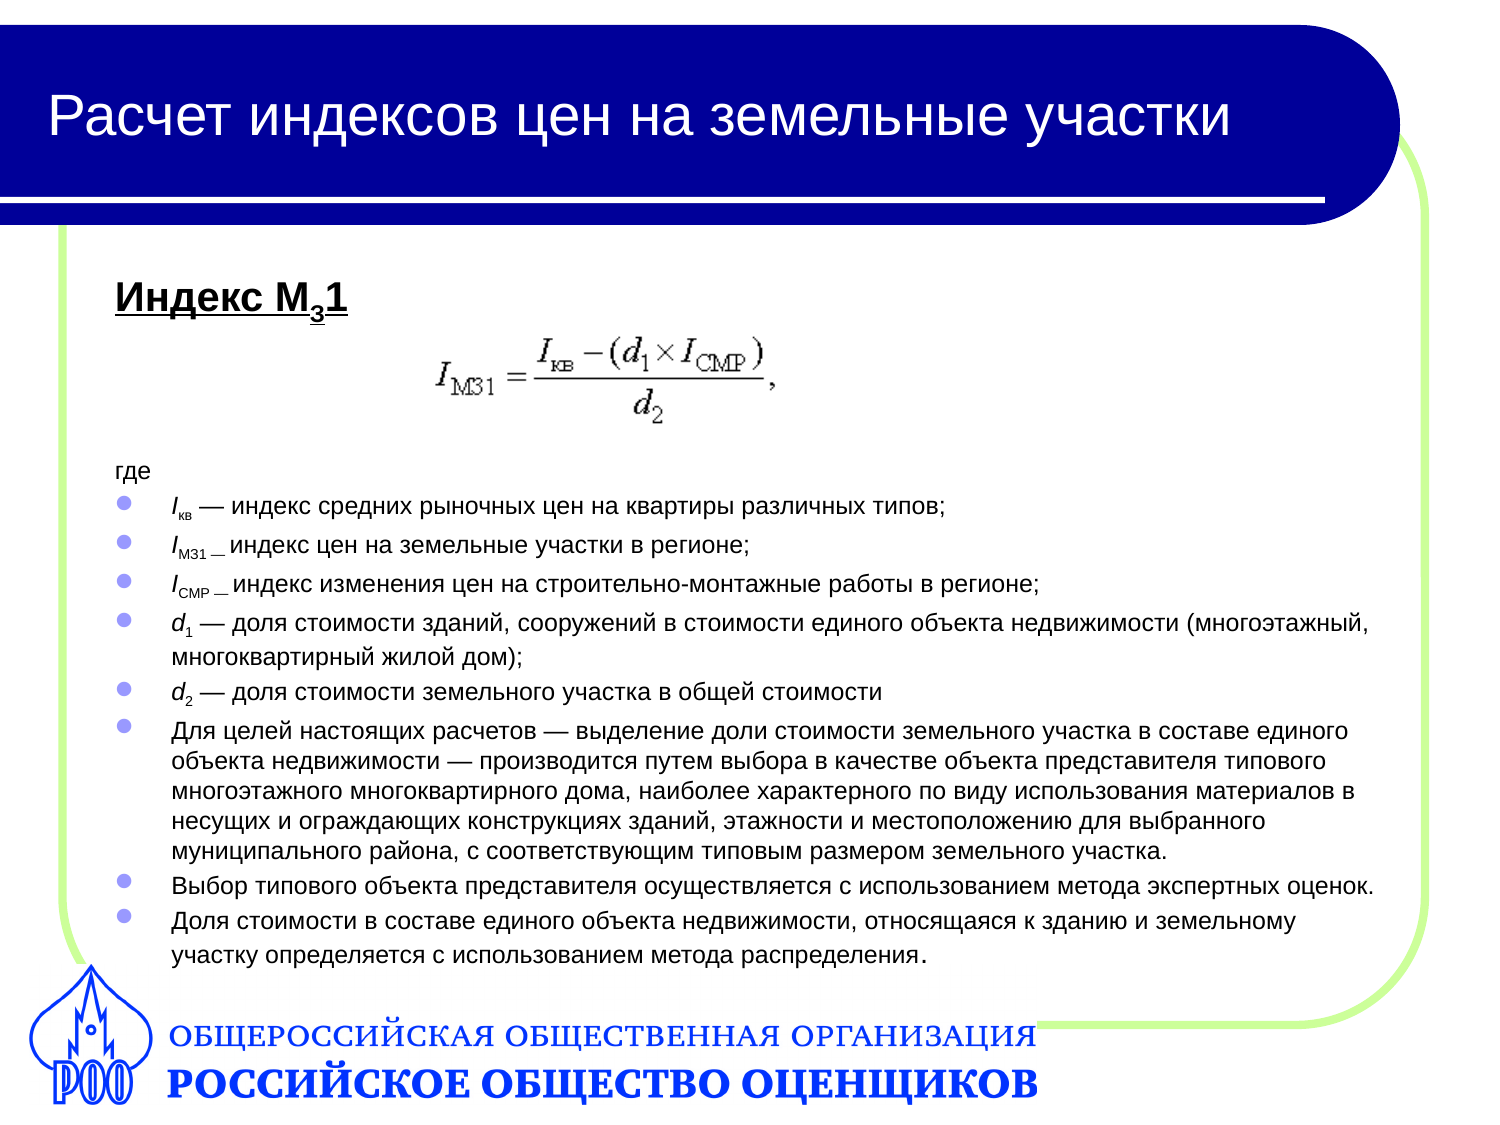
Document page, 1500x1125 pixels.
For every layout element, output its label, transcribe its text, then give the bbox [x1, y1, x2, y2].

title Расчет индексов цен на земельные участки [32, 37, 1347, 188]
list Индекс МЗ1 где Iкв — индекс средних рыночных цен на квартиры различных типов; IМЗ1 — индекс цен на земельные участки в регионе; IСМР — индекс изменения цен на строительно-монтажные работы в регионе; d1 — доля стоимости зданий, сооружений в стоимости единого объекта недвижимости (многоэтажный, многоквартирный жилой дом); d2 — доля стоимости земельного участка в общей стоимости Для целей настоящих расчетов — выделение доли стоимости земельного участка в составе единого объекта недвижимости — производится путем выбора в качестве объекта представителя типового многоэтажного многоквартирного дома, наиболее характерного по виду использования материалов в несущих и ограждающих конструкциях зданий, этажности и местоположению для выбранного муниципального района, с соответствующим типовым размером земельного участка. Выбор типового объекта представителя осуществляется с использованием метода экспертных оценок. Доля стоимости в составе единого объекта недвижимости, относящаяся к зданию и земельному участку определяется с использованием метода распределения. [99, 262, 1400, 988]
picture [29, 964, 1037, 1105]
picture [430, 326, 786, 433]
